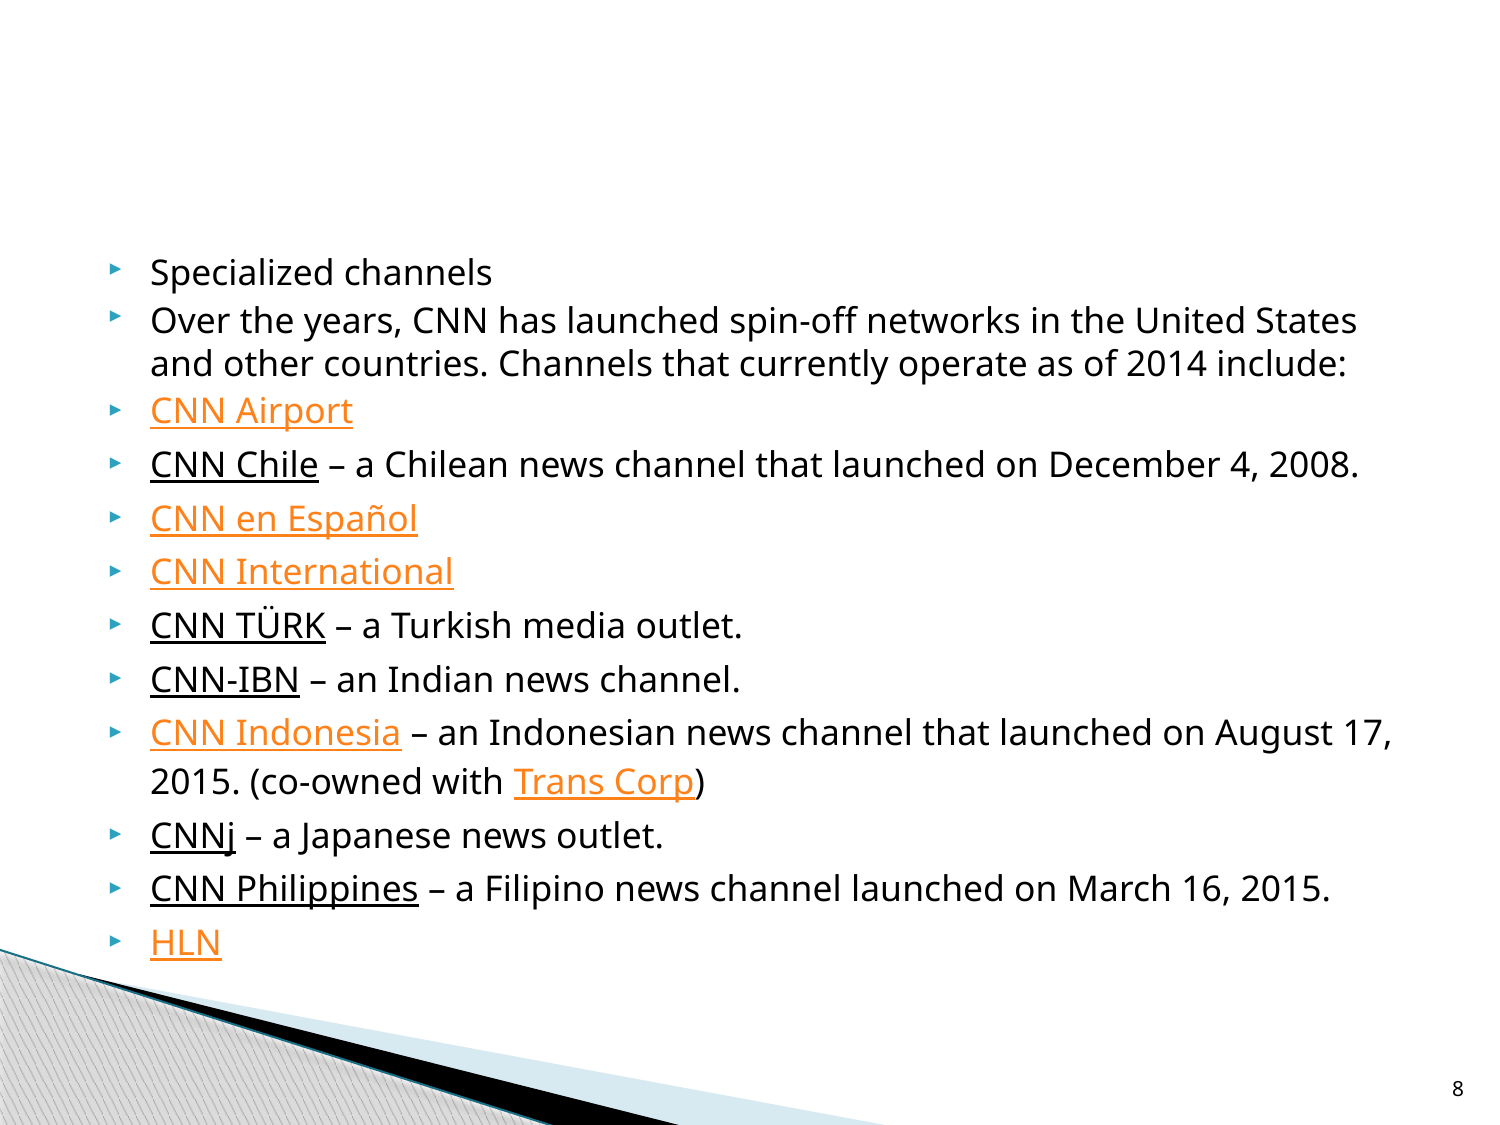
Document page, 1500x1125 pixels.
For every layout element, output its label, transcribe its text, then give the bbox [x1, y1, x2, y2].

list Specialized channels Over the years, CNN has launched spin-off networks in the United States and other countries. Channels that currently operate as of 2014 include: CNN Airport CNN Chile – a Chilean news channel that launched on December 4, 2008. CNN en Español CNN International CNN TÜRK – a Turkish media outlet. CNN-IBN – an Indian news channel. CNN Indonesia – an Indonesian news channel that launched on August 17, 2015. (co-owned with Trans Corp) CNNj – a Japanese news outlet. CNN Philippines – a Filipino news channel launched on March 16, 2015. HLN [75, 243, 1425, 986]
slide_number 8 [1418, 1051, 1479, 1112]
